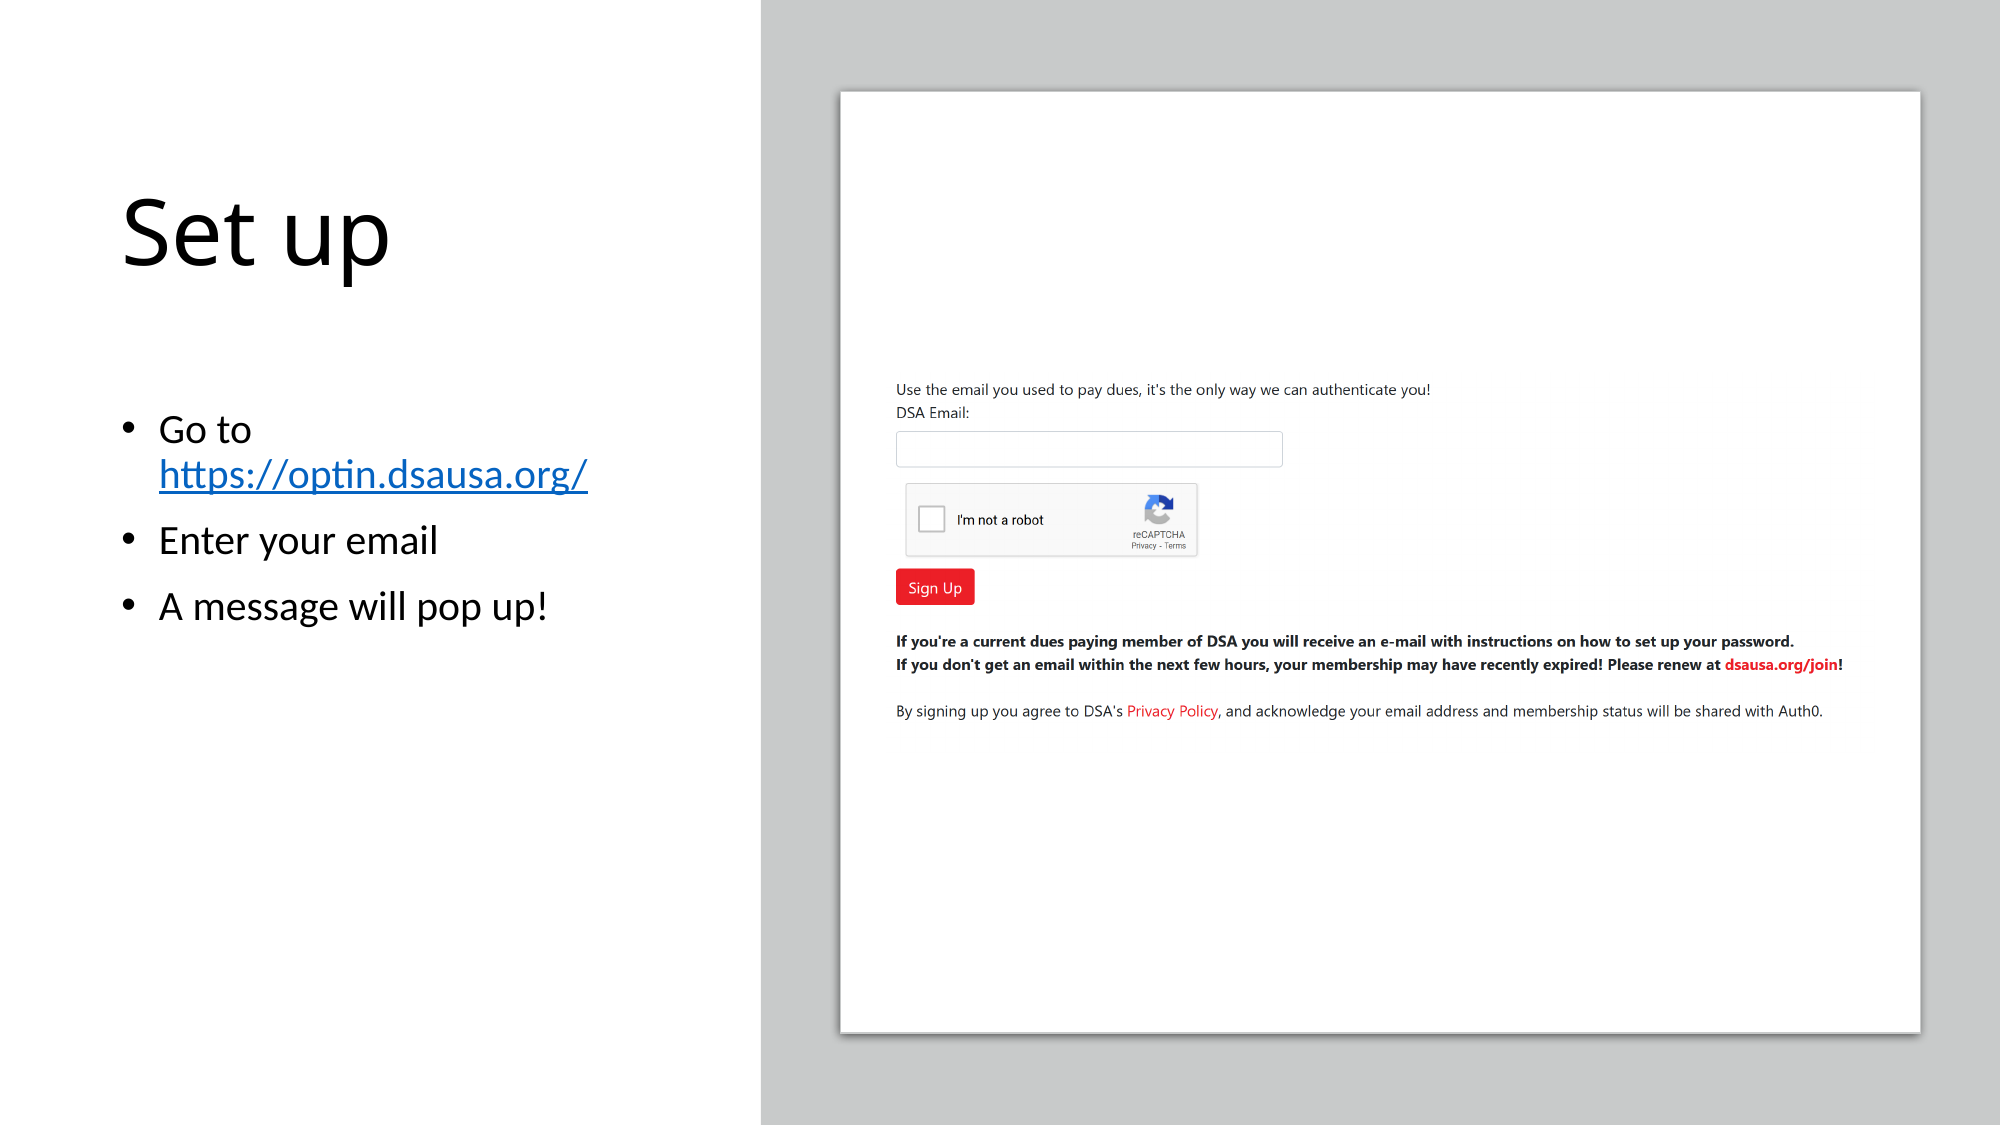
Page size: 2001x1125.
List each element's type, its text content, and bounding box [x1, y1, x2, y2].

list Go to https://optin.dsausa.org/ Enter your email A message will pop up! [106, 399, 682, 1021]
text_box [760, 0, 2000, 1125]
text_box [839, 90, 1922, 1034]
picture [886, 372, 1875, 753]
title Set up [106, 103, 682, 370]
